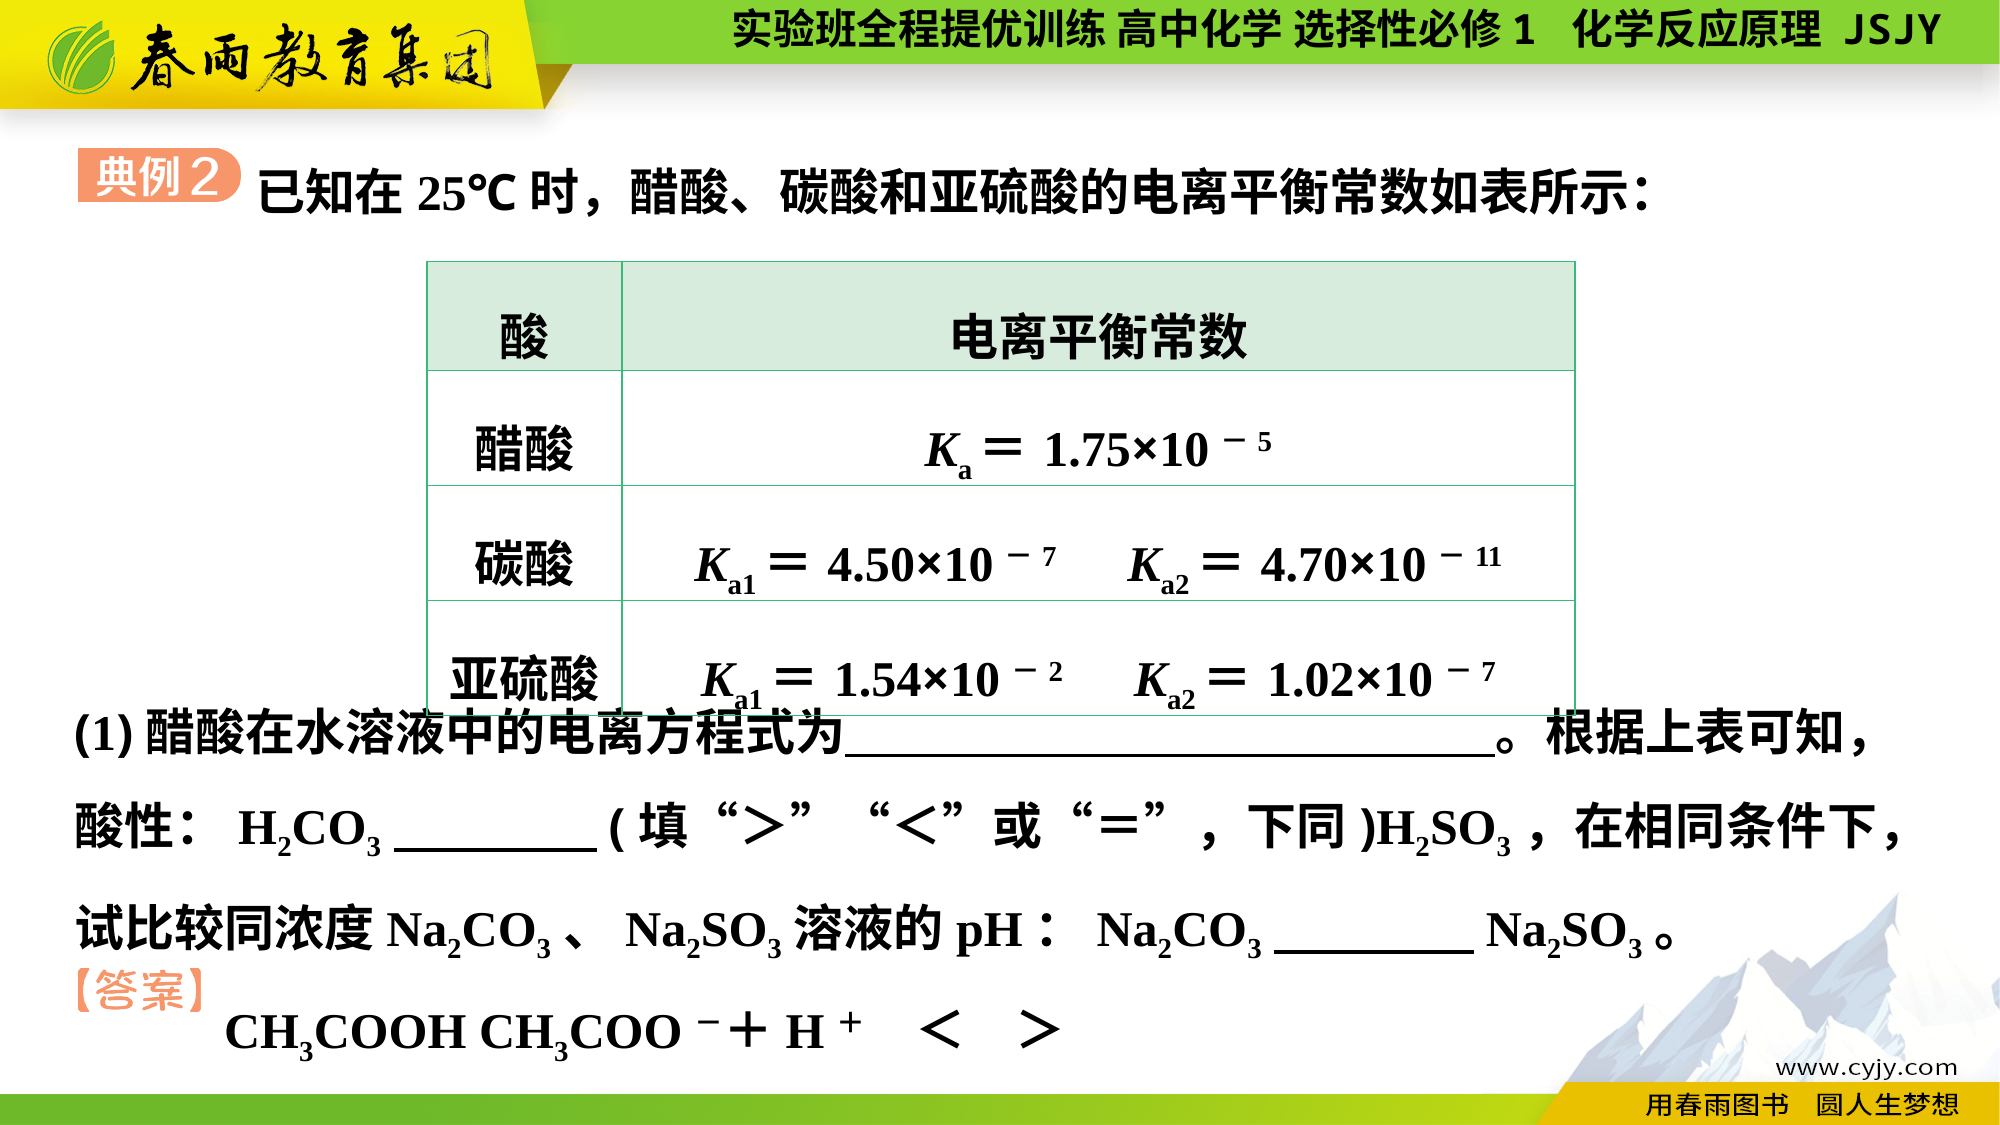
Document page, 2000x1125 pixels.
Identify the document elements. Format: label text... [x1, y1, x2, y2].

table_cell 亚硫酸 [428, 601, 621, 715]
table_cell Ka1＝4.50×10－7 Ka2＝4.70×10－11 [623, 486, 1574, 600]
table_header 酸 [428, 262, 621, 370]
table_cell Ka＝1.75×10－5 [623, 371, 1574, 485]
picture [0, 0, 2000, 1125]
table_cell Ka1＝1.54×10－2 Ka2＝1.02×10－7 [623, 601, 1574, 715]
table_cell 醋酸 [428, 371, 621, 485]
table_header 电离平衡常数 [623, 262, 1574, 370]
table_cell 碳酸 [428, 486, 621, 600]
